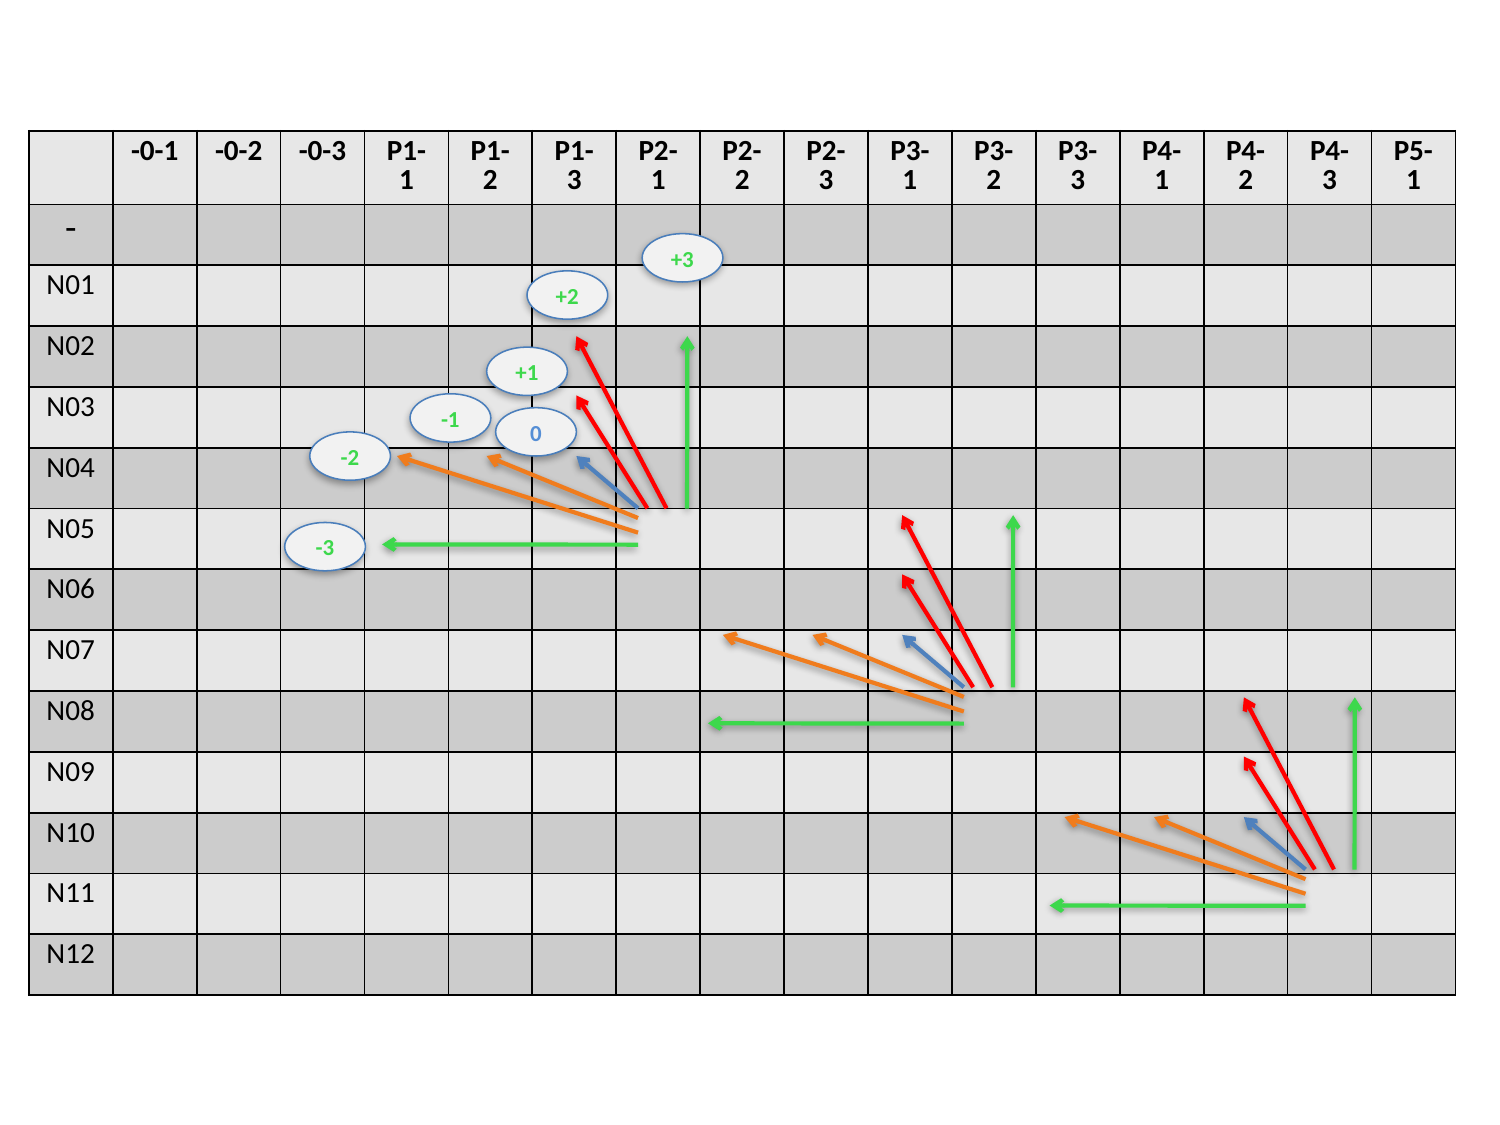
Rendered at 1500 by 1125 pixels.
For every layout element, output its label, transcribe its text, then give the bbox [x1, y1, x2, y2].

table_cell [1288, 509, 1371, 568]
table_cell [449, 814, 531, 873]
table_cell [953, 814, 1035, 873]
table_cell [1288, 388, 1371, 447]
table_cell [198, 570, 280, 629]
table_cell [701, 874, 783, 933]
table_cell [198, 814, 280, 873]
table_cell [953, 509, 1035, 568]
table_cell [617, 266, 699, 325]
table_cell [281, 327, 364, 386]
table_cell [1037, 753, 1044, 812]
table_cell [785, 449, 867, 508]
table_cell [869, 205, 951, 264]
table_cell [449, 555, 531, 568]
table_cell [533, 570, 615, 629]
table_header -0-1 [114, 132, 196, 204]
table_header P1-2 [449, 132, 531, 204]
table_cell [869, 753, 951, 812]
table_cell [953, 266, 1035, 325]
table_cell [1121, 915, 1203, 933]
table_cell [365, 570, 448, 629]
table_cell [1121, 205, 1203, 264]
table_cell [1288, 205, 1371, 264]
table_cell [281, 449, 364, 508]
table_cell [281, 753, 364, 812]
table_cell [1205, 388, 1287, 447]
table_cell [114, 205, 196, 264]
table_cell N01 [30, 266, 112, 325]
table_cell [533, 327, 615, 334]
table_cell [449, 874, 531, 933]
table_cell [533, 205, 615, 264]
table_cell [1372, 753, 1455, 812]
table_cell [198, 631, 280, 690]
text_box +2 [526, 270, 609, 320]
table_cell N04 [30, 449, 112, 508]
table_cell [114, 449, 196, 508]
table_cell [617, 814, 699, 873]
table_cell [1037, 205, 1119, 264]
table_cell [114, 327, 196, 386]
table_cell [869, 266, 951, 325]
table_cell [785, 388, 867, 447]
table_cell [1037, 266, 1119, 325]
table_cell [953, 327, 1035, 386]
table_cell [365, 485, 376, 508]
table_cell [694, 449, 699, 508]
table_cell [1205, 631, 1287, 690]
table_cell [701, 205, 783, 264]
table_cell [533, 935, 615, 994]
table_cell [701, 327, 783, 386]
table_cell [365, 266, 448, 325]
table_cell N09 [30, 753, 112, 812]
table_cell N03 [30, 388, 112, 447]
table_cell [1121, 935, 1203, 994]
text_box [707, 514, 1014, 724]
table_cell [533, 692, 615, 751]
text_box -2 [308, 431, 376, 482]
table_cell [365, 692, 448, 751]
table_cell [198, 205, 280, 264]
table_cell [114, 570, 196, 629]
table_cell [617, 692, 699, 751]
table_cell [1205, 266, 1287, 325]
table_cell [114, 935, 196, 994]
table_cell [617, 509, 699, 568]
table_cell [365, 631, 448, 690]
table_cell [1121, 449, 1203, 508]
table_cell [114, 692, 196, 751]
table_cell [694, 388, 699, 447]
table_cell [281, 874, 364, 933]
table_cell [1121, 509, 1203, 568]
table_cell [1372, 692, 1455, 751]
table_header -0-2 [198, 132, 280, 204]
table_header P3-2 [953, 132, 1035, 204]
table_cell [198, 327, 280, 386]
table_cell [953, 753, 1035, 812]
table_cell [1037, 388, 1119, 447]
table_cell [449, 753, 531, 812]
table_cell [617, 753, 699, 812]
table_cell [785, 874, 867, 933]
table_header P2-3 [785, 132, 867, 204]
table_cell [869, 509, 951, 513]
table_cell [953, 874, 1035, 933]
table_cell [449, 570, 531, 629]
table_header -0-3 [281, 132, 364, 204]
table_cell [281, 631, 364, 690]
table_cell [1288, 570, 1371, 629]
table_cell [114, 509, 196, 568]
table_cell [281, 205, 364, 264]
table_cell [365, 388, 376, 435]
table_cell [1037, 631, 1119, 690]
table_cell [281, 266, 364, 325]
table_cell [1121, 327, 1203, 386]
table_header [30, 132, 112, 204]
table_cell [1037, 874, 1119, 933]
table_cell [533, 753, 615, 812]
table_cell [533, 266, 615, 325]
table_header P1-1 [365, 132, 448, 204]
text_box +3 [641, 232, 724, 283]
table_header P5-1 [1372, 132, 1455, 204]
table_cell [533, 814, 615, 873]
table_cell [1372, 631, 1455, 690]
table_cell [1037, 509, 1119, 568]
table_cell [1037, 449, 1119, 508]
table_cell [1361, 753, 1371, 812]
table_cell [198, 753, 280, 812]
table_cell [869, 874, 951, 933]
table_cell [281, 509, 364, 540]
table_cell [1037, 692, 1119, 751]
table_cell [1288, 874, 1371, 933]
table_cell [785, 733, 867, 751]
table_cell [1372, 570, 1455, 629]
table_cell [1205, 327, 1287, 386]
table_cell [1288, 327, 1371, 386]
table_cell N08 [30, 692, 112, 751]
text_box -3 [283, 521, 367, 572]
table_cell [869, 388, 951, 447]
table_cell [533, 555, 615, 568]
table_cell [1020, 570, 1035, 629]
table_cell [449, 631, 531, 690]
table_header P1-3 [533, 132, 615, 204]
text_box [381, 335, 688, 545]
table_cell [114, 814, 196, 873]
table_cell [701, 753, 783, 812]
table_header P4-3 [1288, 132, 1371, 204]
table_cell [281, 559, 288, 568]
table_cell [1288, 449, 1371, 508]
table_cell [1037, 570, 1119, 629]
table_header P3-3 [1037, 132, 1119, 204]
table_cell [1372, 874, 1455, 933]
table_cell [1288, 266, 1371, 325]
table_cell [701, 935, 783, 994]
table_cell [1037, 935, 1119, 994]
table_header P3-1 [869, 132, 951, 204]
table_cell [449, 935, 531, 994]
table_cell [1037, 327, 1119, 386]
table_cell [1372, 449, 1455, 508]
table_cell [785, 814, 867, 873]
table_cell [365, 753, 448, 812]
table_cell [114, 631, 196, 690]
table_cell [953, 388, 1035, 447]
table_cell [114, 753, 196, 812]
table_cell [1372, 266, 1455, 325]
table_cell [198, 388, 280, 447]
table_cell [198, 449, 280, 508]
table_cell [785, 509, 867, 513]
table_cell [1121, 570, 1203, 629]
table_cell [1288, 631, 1371, 690]
table_cell [281, 935, 364, 994]
table_cell [1360, 814, 1371, 873]
table_cell [449, 266, 531, 325]
table_cell [1121, 388, 1203, 447]
table_cell [449, 205, 531, 264]
table_cell [281, 814, 364, 873]
table_cell [869, 449, 951, 508]
table_cell [617, 327, 699, 386]
table_cell [785, 205, 867, 264]
table_header P2-1 [617, 132, 699, 204]
table_cell [198, 509, 280, 568]
table_cell [198, 692, 280, 751]
table_cell [953, 449, 1035, 508]
table_cell [114, 266, 196, 325]
table_cell [617, 631, 699, 690]
table_cell [1205, 935, 1287, 994]
table_cell [701, 266, 783, 325]
table_cell [701, 449, 783, 508]
table_header P2-2 [701, 132, 783, 204]
table_cell [869, 733, 951, 751]
table_cell [617, 935, 699, 994]
table_cell [365, 205, 448, 264]
table_cell [1205, 509, 1287, 568]
table_cell N07 [30, 631, 112, 690]
table_cell [1019, 631, 1035, 690]
table_cell [365, 327, 448, 386]
table_cell [198, 935, 280, 994]
table_cell [1037, 814, 1044, 873]
table_cell [701, 692, 783, 751]
table_cell [281, 570, 364, 629]
table_header P4-2 [1205, 132, 1287, 204]
table_cell [365, 935, 448, 994]
table_cell [114, 388, 196, 447]
table_cell [449, 327, 531, 334]
table_cell [281, 388, 364, 447]
table_cell - [30, 205, 112, 264]
table_header P4-1 [1121, 132, 1203, 204]
table_cell N12 [30, 935, 112, 994]
table_cell [1372, 388, 1455, 447]
table_cell [1205, 915, 1287, 933]
table_cell [1372, 935, 1455, 994]
table_cell N11 [30, 874, 112, 933]
table_cell [1205, 570, 1287, 629]
table_cell [1372, 205, 1455, 264]
table_cell [533, 631, 615, 690]
table_cell [365, 874, 448, 933]
table_cell [1205, 449, 1287, 508]
table_cell [1372, 509, 1455, 568]
table_cell [785, 753, 867, 812]
table_cell [1372, 327, 1455, 386]
table_cell [617, 874, 699, 933]
table_cell [953, 692, 1035, 751]
table_cell [1288, 935, 1371, 994]
table_cell [869, 814, 951, 873]
table_cell [1121, 266, 1203, 325]
table_cell [701, 814, 783, 873]
table_cell [617, 205, 699, 264]
table_cell [617, 570, 699, 629]
table_cell [701, 509, 783, 568]
table_cell [701, 388, 783, 447]
table_cell [785, 935, 867, 994]
table_cell [785, 266, 867, 325]
table_cell [198, 266, 280, 325]
table_cell [785, 327, 867, 386]
table_cell [869, 327, 951, 386]
table_cell [449, 692, 531, 751]
table_cell [533, 874, 615, 933]
table_cell [365, 509, 448, 568]
table_cell [198, 874, 280, 933]
table_cell N10 [30, 814, 112, 873]
table_cell [365, 814, 448, 873]
table_cell N06 [30, 570, 112, 629]
table_cell [1205, 205, 1287, 264]
table_cell [281, 692, 364, 751]
table_cell [1372, 814, 1455, 873]
table_cell [869, 935, 951, 994]
table_cell [953, 205, 1035, 264]
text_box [1049, 697, 1355, 906]
table_cell N05 [30, 509, 112, 568]
table_cell N02 [30, 327, 112, 386]
table_cell [1121, 631, 1203, 690]
table_cell [114, 874, 196, 933]
table_cell [1288, 692, 1371, 751]
table_cell [953, 935, 1035, 994]
